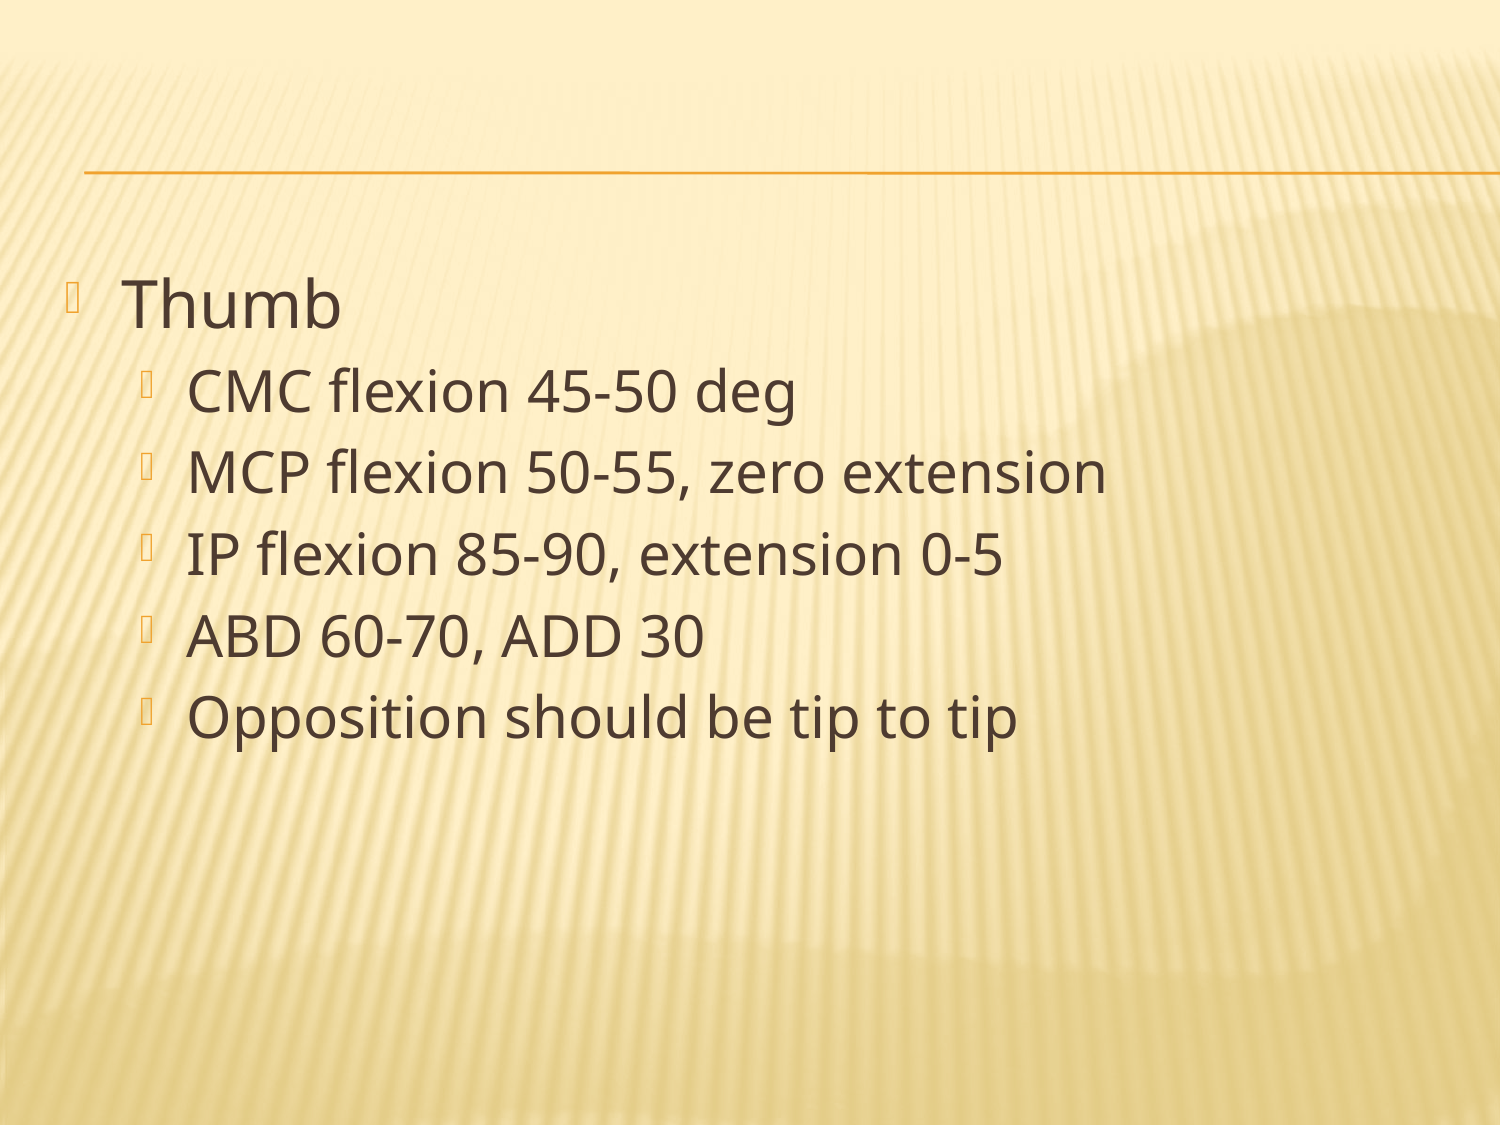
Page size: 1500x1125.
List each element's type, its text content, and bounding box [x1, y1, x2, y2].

list Thumb CMC flexion 45-50 deg MCP flexion 50-55, zero extension IP flexion 85-90, extension 0-5 ABD 60-70, ADD 30 Opposition should be tip to tip [50, 254, 1475, 998]
